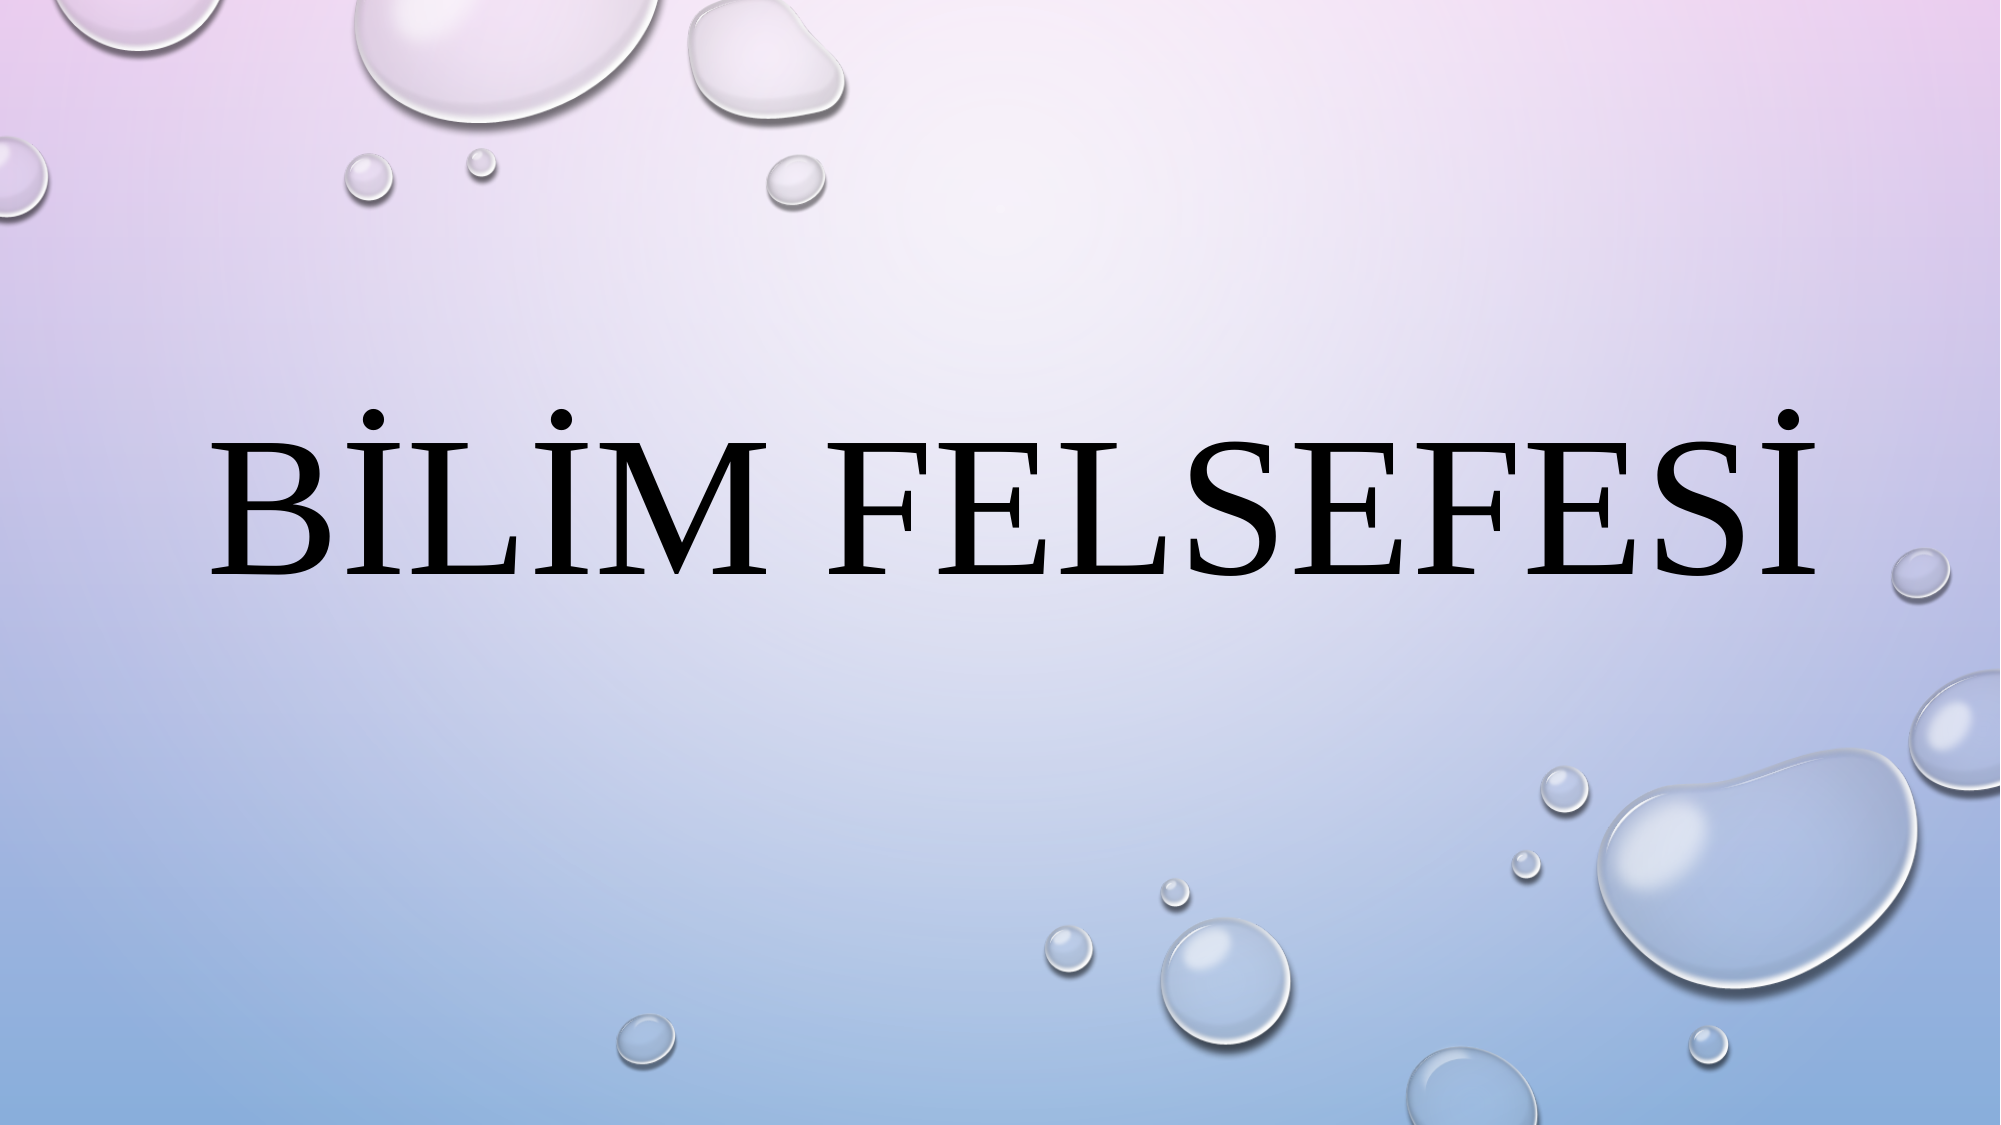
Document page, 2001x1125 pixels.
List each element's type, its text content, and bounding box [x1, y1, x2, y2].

title BİLİM FELSEFESİ [106, 213, 1924, 625]
picture [0, 0, 2000, 1125]
